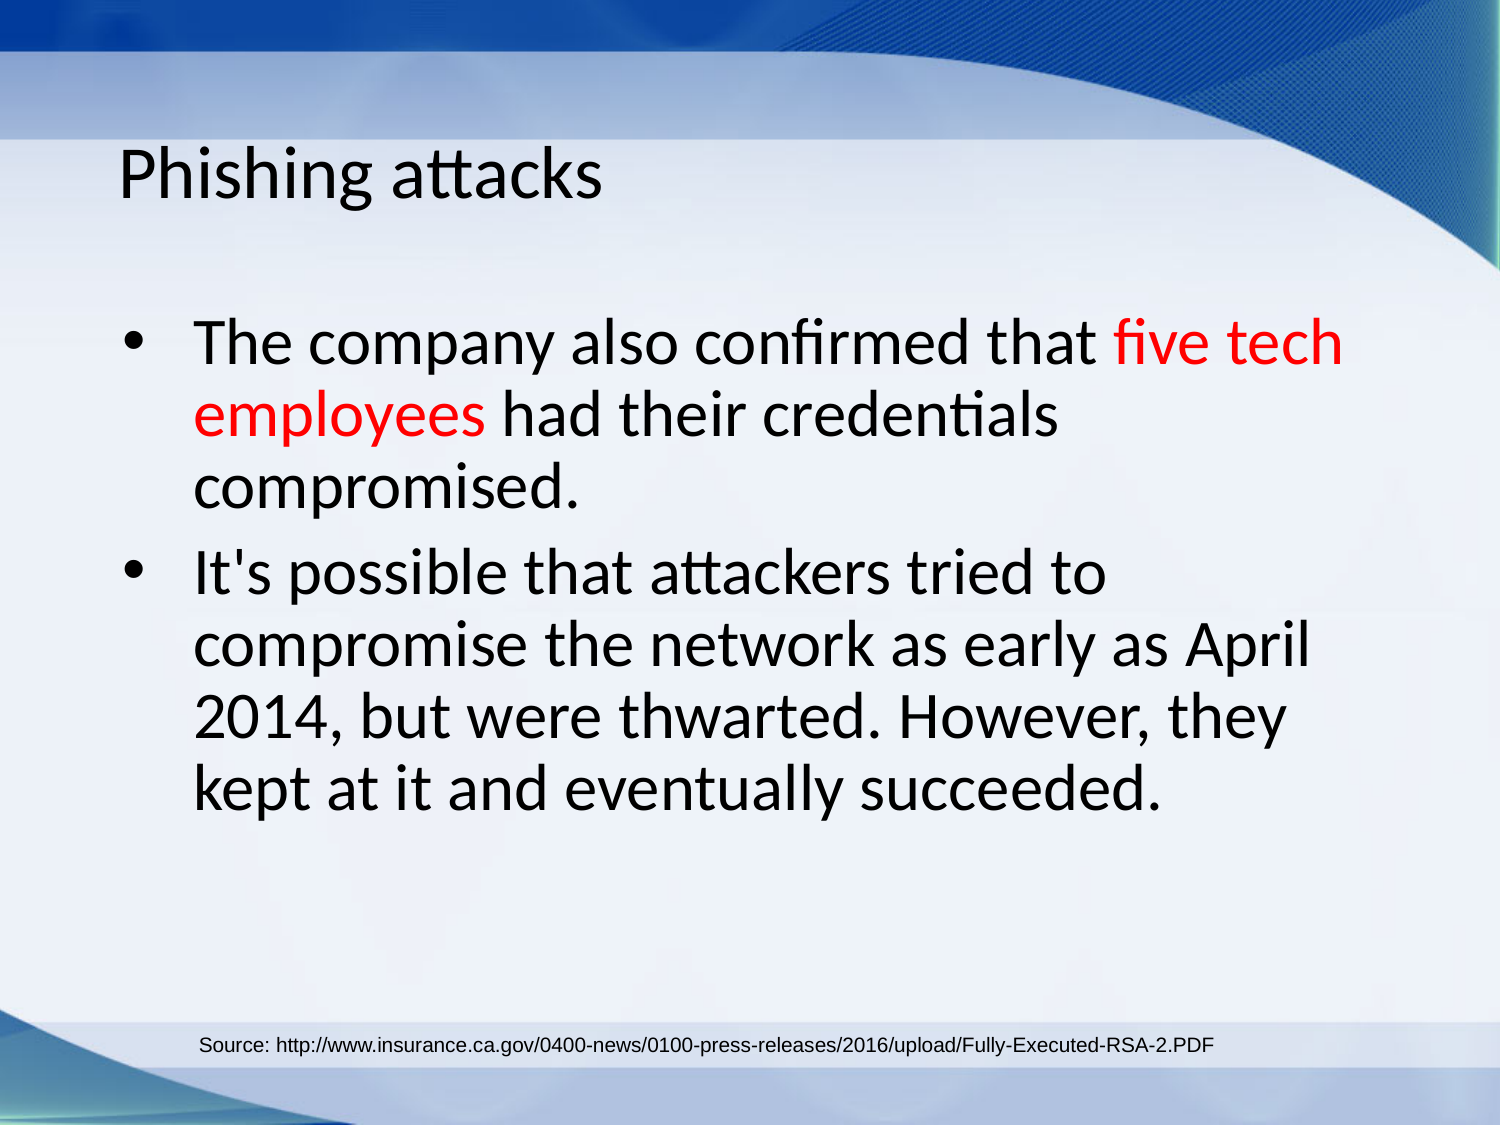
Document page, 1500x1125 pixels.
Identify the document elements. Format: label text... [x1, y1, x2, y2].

text_box Source: http://www.insurance.ca.gov/0400-news/0100-press-releases/2016/upload/Fully-Executed-RSA-2.PDF [183, 1024, 1230, 1065]
list The company also confirmed that five tech employees had their credentials compromised. It's possible that attackers tried to compromise the network as early as April 2014, but were thwarted. However, they kept at it and eventually succeeded. [103, 299, 1397, 1014]
title Phishing attacks [103, 59, 1397, 278]
picture [0, 0, 1500, 1125]
